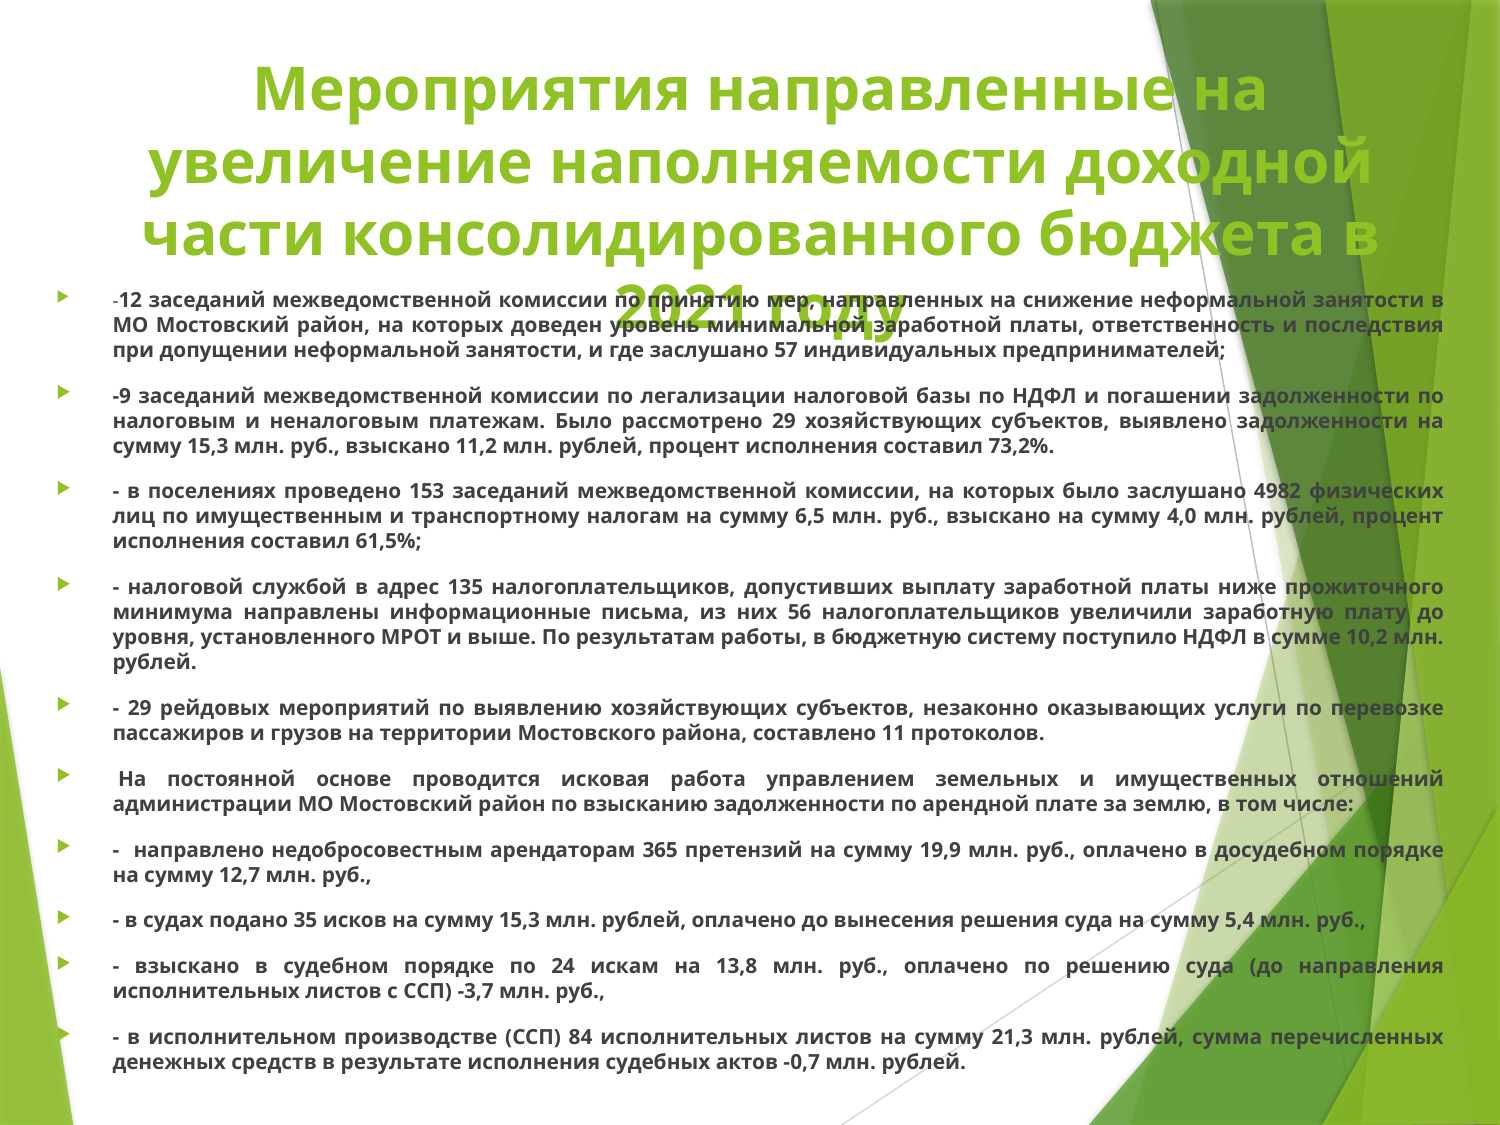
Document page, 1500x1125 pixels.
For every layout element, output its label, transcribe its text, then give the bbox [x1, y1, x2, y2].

list -12 заседаний межведомственной комиссии по принятию мер, направленных на снижение неформальной занятости в МО Мостовский район, на которых доведен уровень минимальной заработной платы, ответственность и последствия при допущении неформальной занятости, и где заслушано 57 индивидуальных предпринимателей; -9 заседаний межведомственной комиссии по легализации налоговой базы по НДФЛ и погашении задолженности по налоговым и неналоговым платежам. Было рассмотрено 29 хозяйствующих субъектов, выявлено задолженности на сумму 15,3 млн. руб., взыскано 11,2 млн. рублей, процент исполнения составил 73,2%. - в поселениях проведено 153 заседаний межведомственной комиссии, на которых было заслушано 4982 физических лиц по имущественным и транспортному налогам на сумму 6,5 млн. руб., взыскано на сумму 4,0 млн. рублей, процент исполнения составил 61,5%; - налоговой службой в адрес 135 налогоплательщиков, допустивших выплату заработной платы ниже прожиточного минимума направлены информационные письма, из них 56 налогоплательщиков увеличили заработную плату до уровня, установленного МРОТ и выше. По результатам работы, в бюджетную систему поступило НДФЛ в сумме 10,2 млн. рублей. - 29 рейдовых мероприятий по выявлению хозяйствующих субъектов, незаконно оказывающих услуги по перевозке пассажиров и грузов на территории Мостовского района, составлено 11 протоколов. На постоянной основе проводится исковая работа управлением земельных и имущественных отношений администрации МО Мостовский район по взысканию задолженности по арендной плате за землю, в том числе: - направлено недобросовестным арендаторам 365 претензий на сумму 19,9 млн. руб., оплачено в досудебном порядке на сумму 12,7 млн. руб., - в судах подано 35 исков на сумму 15,3 млн. рублей, оплачено до вынесения решения суда на сумму 5,4 млн. руб., - взыскано в судебном порядке по 24 искам на 13,8 млн. руб., оплачено по решению суда (до направления исполнительных листов с ССП) -3,7 млн. руб., - в исполнительном производстве (ССП) 84 исполнительных листов на сумму 21,3 млн. рублей, сумма перечисленных денежных средств в результате исполнения судебных актов -0,7 млн. рублей. [41, 278, 1459, 1083]
title Мероприятия направленные на увеличение наполняемости доходной части консолидированного бюджета в 2021 году [99, 42, 1424, 278]
